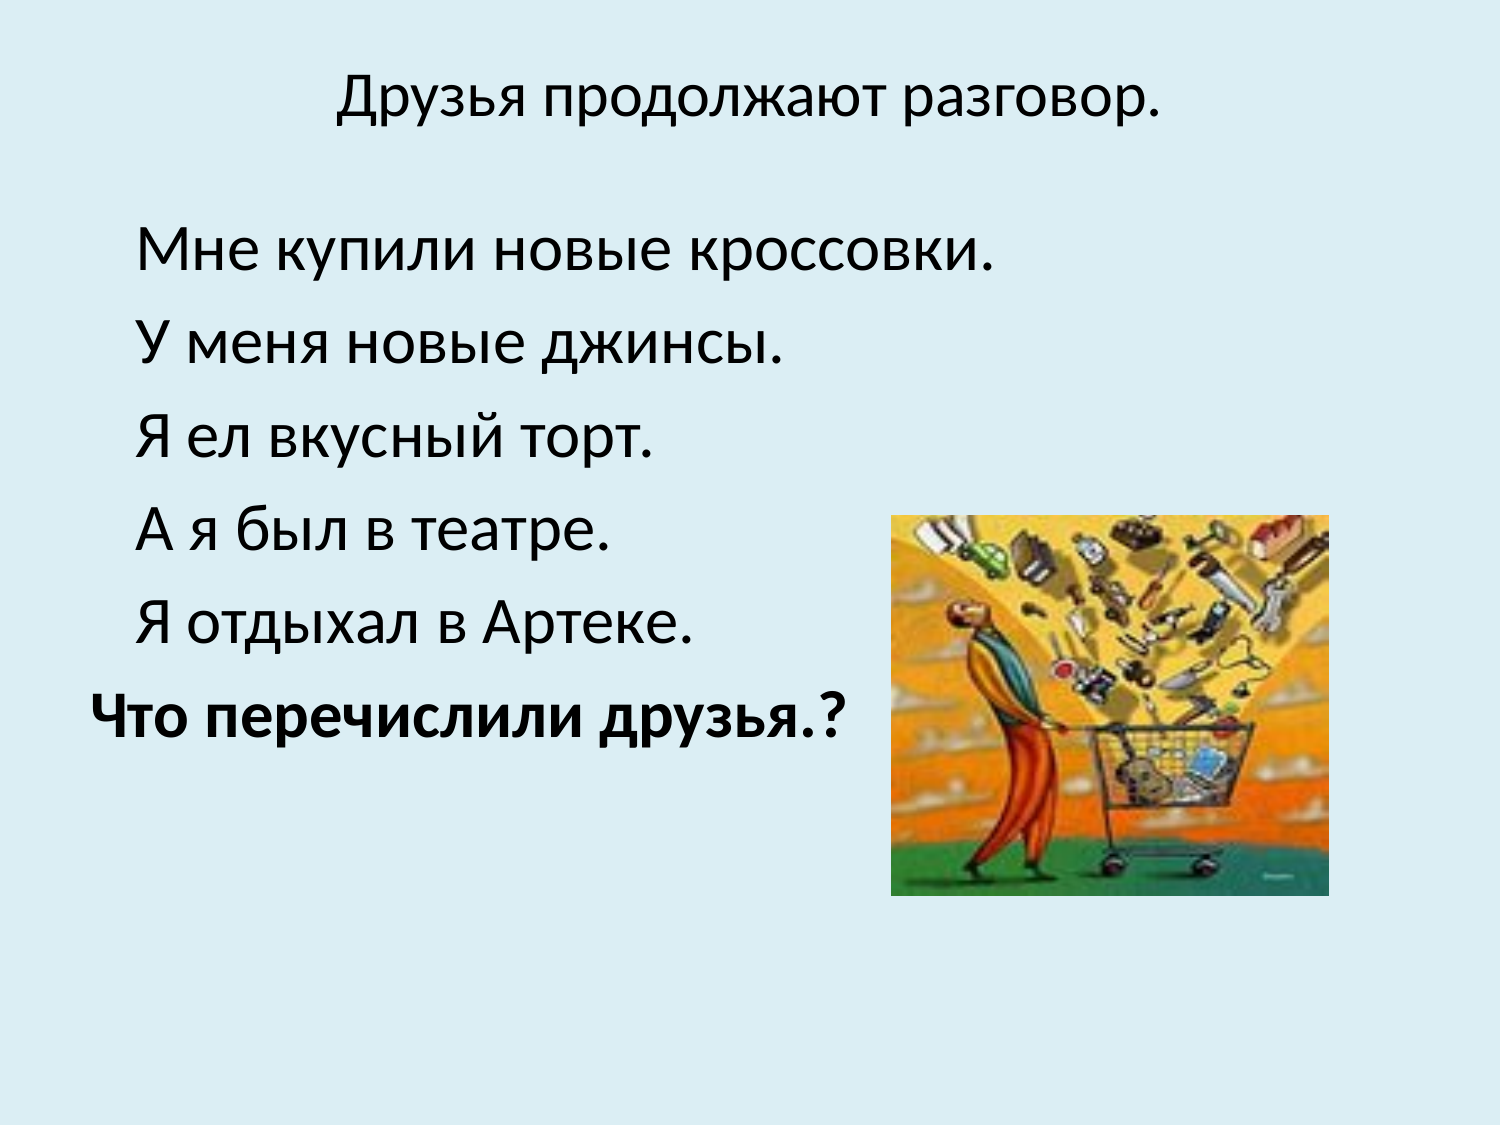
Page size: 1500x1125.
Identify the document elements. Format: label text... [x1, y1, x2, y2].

picture [891, 514, 1330, 897]
title Друзья продолжают разговор. [75, 45, 1425, 138]
list Мне купили новые кроссовки. У меня новые джинсы. Я ел вкусный торт. А я был в театре. Я отдыхал в Артеке. Что перечислили друзья.? Блага [75, 196, 1425, 1005]
